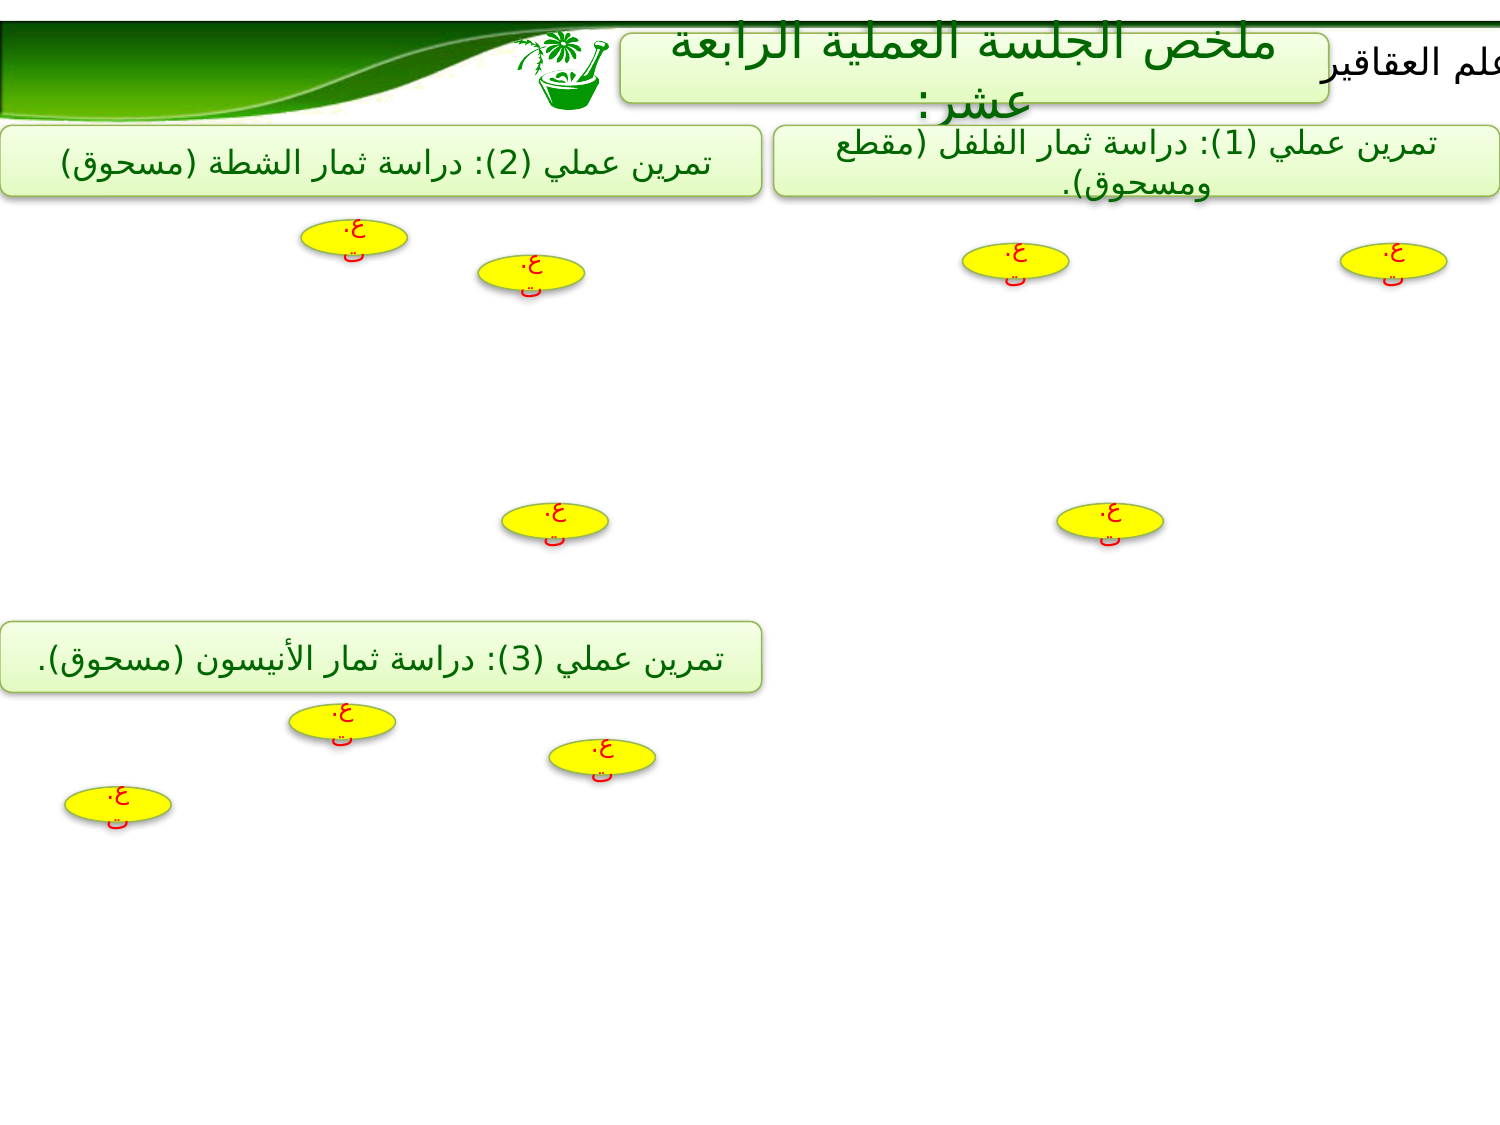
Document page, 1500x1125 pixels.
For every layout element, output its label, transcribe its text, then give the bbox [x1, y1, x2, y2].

text_box ع.ت [1339, 242, 1448, 280]
picture [0, 0, 1500, 130]
text_box ع.ت [1056, 502, 1165, 540]
text_box تمرين عملي (3): دراسة ثمار الأنيسون (مسحوق). [0, 620, 763, 694]
text_box تمرين عملي (1): دراسة ثمار الفلفل (مقطع ومسحوق). [772, 135, 1500, 198]
text_box ع.ت [64, 786, 172, 824]
text_box ع.ت [961, 242, 1070, 280]
text_box ع.ت [548, 738, 657, 776]
text_box ع.ت [501, 502, 609, 540]
text_box ع.ت [288, 703, 397, 741]
text_box تمرين عملي (2): دراسة ثمار الشطة (مسحوق) [0, 136, 763, 198]
text_box ع.ت [300, 219, 409, 257]
text_box ع.ت [477, 254, 586, 292]
